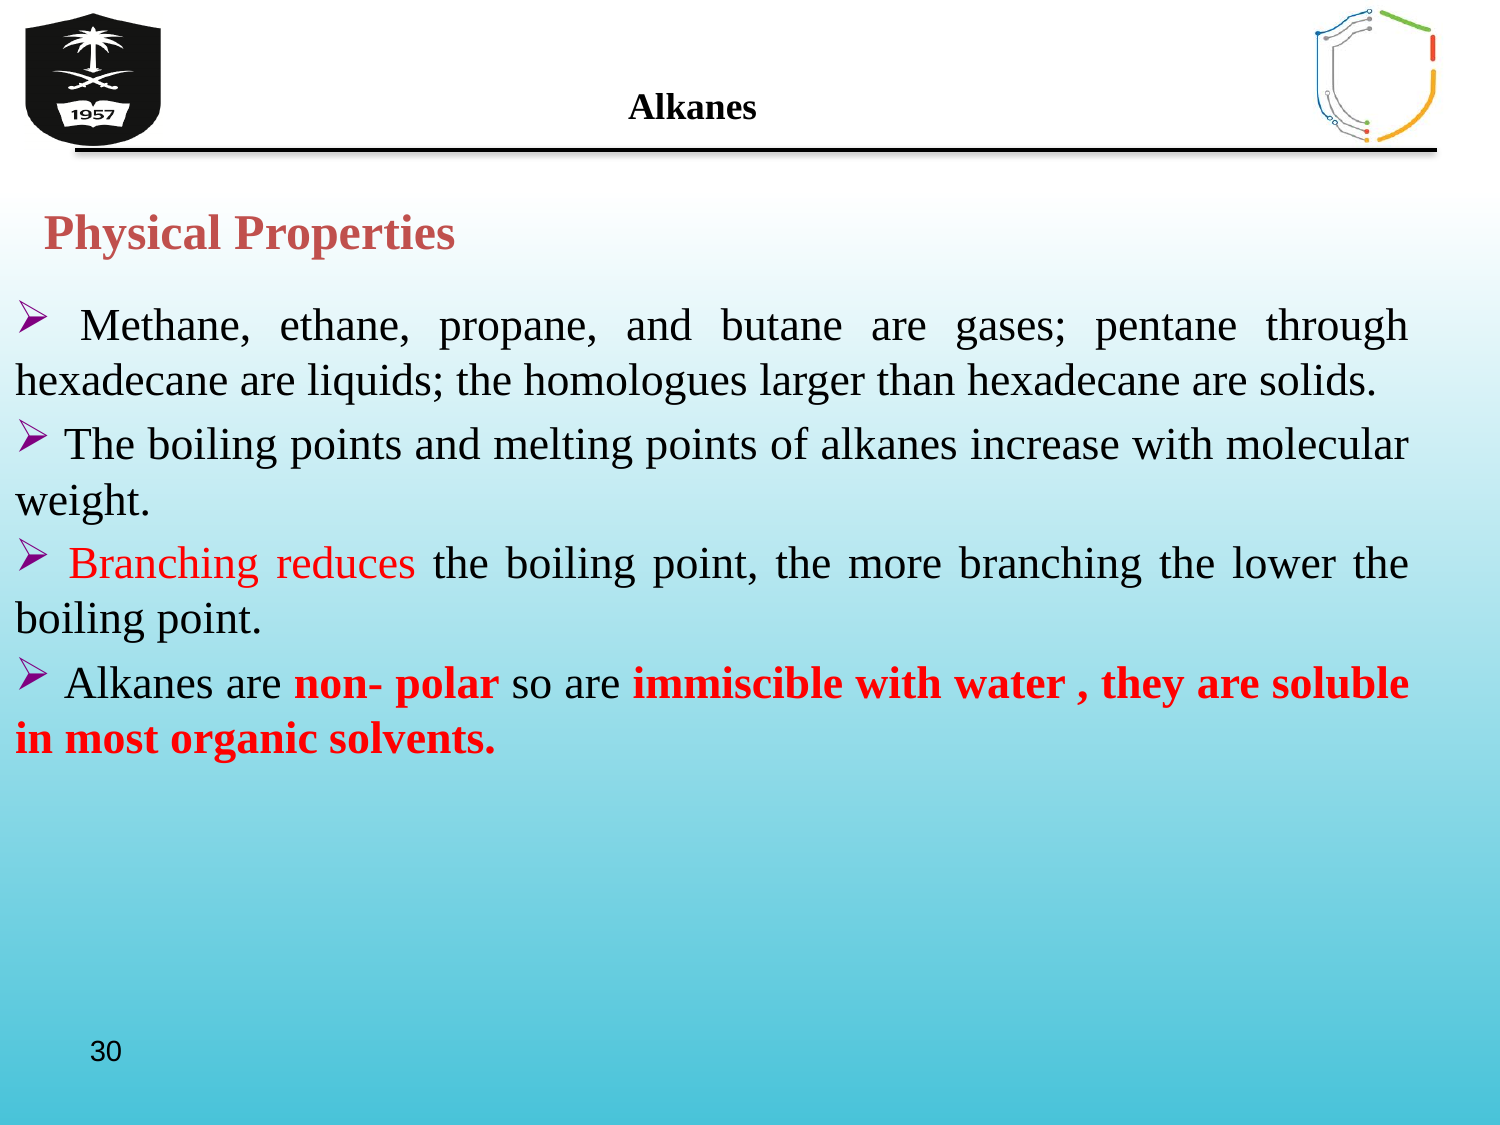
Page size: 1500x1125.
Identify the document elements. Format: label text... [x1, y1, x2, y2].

list Methane, ethane, propane, and butane are gases; pentane through hexadecane are liquids; the homologues larger than hexadecane are solids. The boiling points and melting points of alkanes increase with molecular weight. Branching reduces the boiling point, the more branching the lower the boiling point. Alkanes are non- polar so are immiscible with water , they are soluble in most organic solvents. [0, 287, 1425, 838]
text_box 30 [75, 1024, 425, 1103]
picture [24, 12, 163, 151]
picture [1287, 0, 1463, 165]
text_box Alkanes [613, 74, 773, 135]
title Physical Properties [0, 174, 500, 285]
